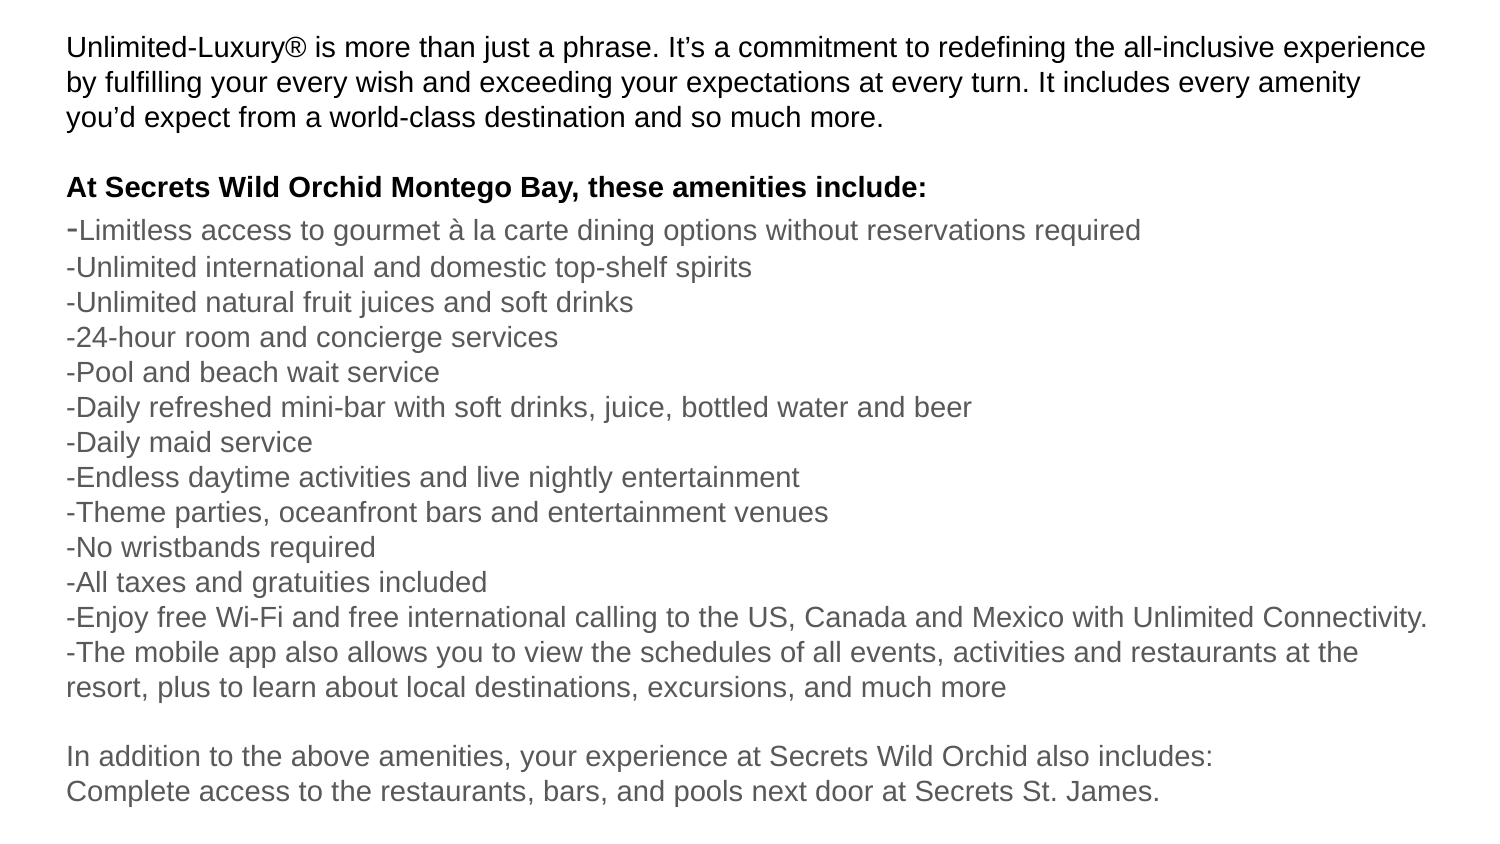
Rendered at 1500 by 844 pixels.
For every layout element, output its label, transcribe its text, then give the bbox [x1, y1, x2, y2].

list Unlimited-Luxury® is more than just a phrase. It’s a commitment to redefining the all-inclusive experience by fulfilling your every wish and exceeding your expectations at every turn. It includes every amenity you’d expect from a world-class destination and so much more. At Secrets Wild Orchid Montego Bay, these amenities include: -Limitless access to gourmet à la carte dining options without reservations required -Unlimited international and domestic top-shelf spirits -Unlimited natural fruit juices and soft drinks -24-hour room and concierge services -Pool and beach wait service -Daily refreshed mini-bar with soft drinks, juice, bottled water and beer -Daily maid service -Endless daytime activities and live nightly entertainment -Theme parties, oceanfront bars and entertainment venues -No wristbands required -All taxes and gratuities included -Enjoy free Wi-Fi and free international calling to the US, Canada and Mexico with Unlimited Connectivity. -The mobile app also allows you to view the schedules of all events, activities and restaurants at the resort, plus to learn about local destinations, excursions, and much more In addition to the above amenities, your experience at Secrets Wild Orchid also includes: Complete access to the restaurants, bars, and pools next door at Secrets St. James. [51, 13, 1449, 824]
